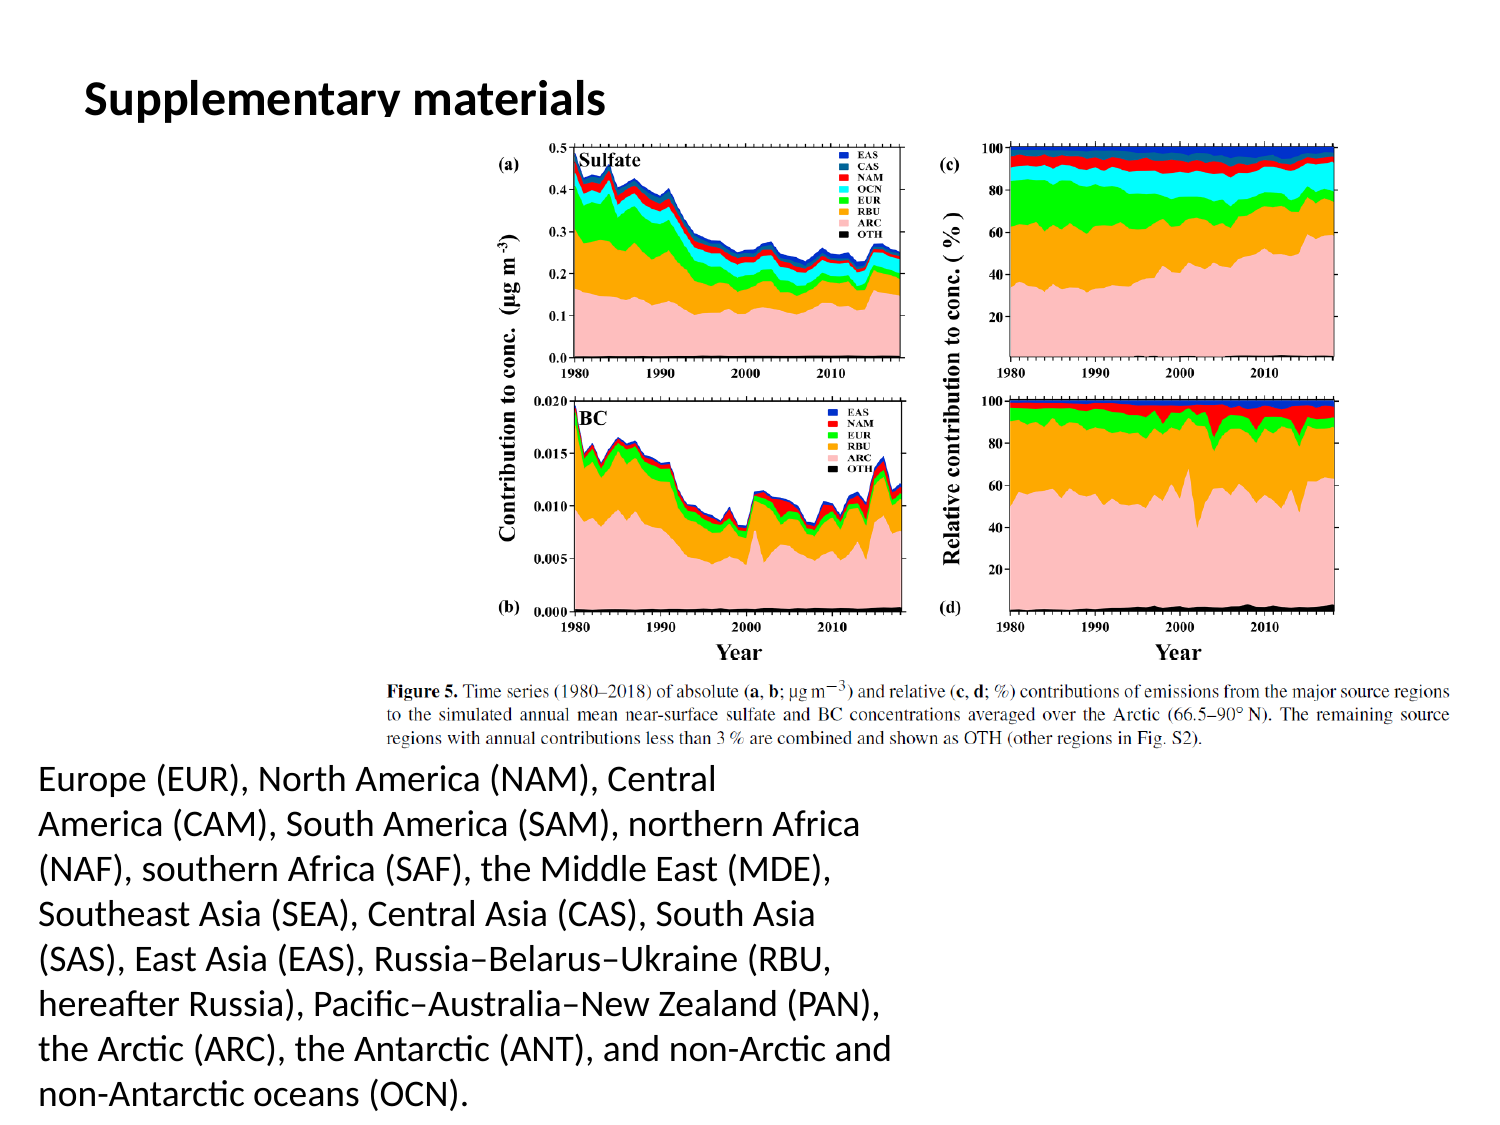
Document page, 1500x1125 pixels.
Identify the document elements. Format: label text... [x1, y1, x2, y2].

text_box Supplementary materials [70, 58, 1208, 134]
picture [339, 116, 1500, 757]
text_box Europe (EUR), North America (NAM), Central America (CAM), South America (SAM), northern Africa (NAF), southern Africa (SAF), the Middle East (MDE), Southeast Asia (SEA), Central Asia (CAS), South Asia (SAS), East Asia (EAS), Russia–Belarus–Ukraine (RBU, hereafter Russia), Pacific–Australia–New Zealand (PAN), the Arctic (ARC), the Antarctic (ANT), and non-Arctic and non-Antarctic oceans (OCN). [23, 746, 1032, 1121]
